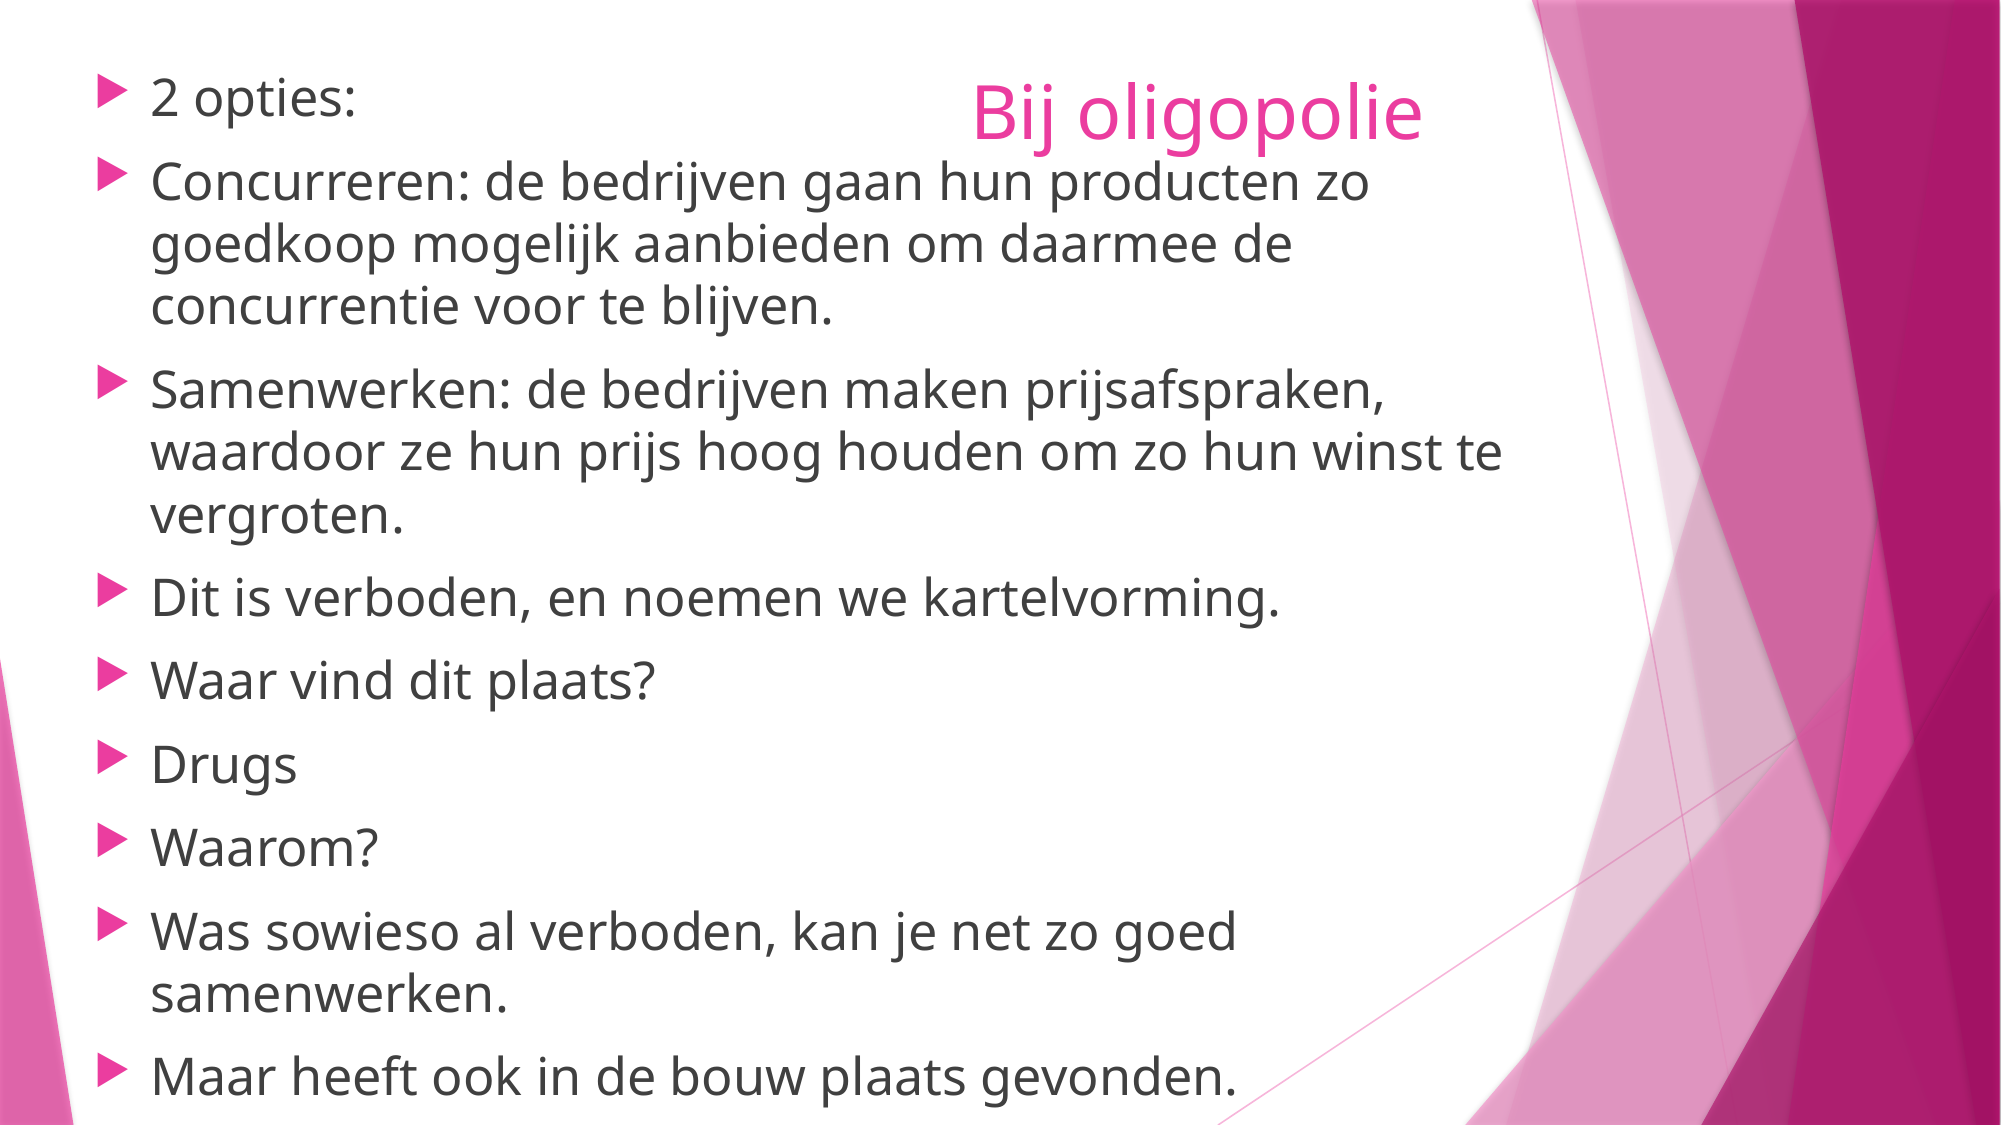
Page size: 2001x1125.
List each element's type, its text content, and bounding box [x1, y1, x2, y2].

list 2 opties: Concurreren: de bedrijven gaan hun producten zo goedkoop mogelijk aanbieden om daarmee de concurrentie voor te blijven. Samenwerken: de bedrijven maken prijsafspraken, waardoor ze hun prijs hoog houden om zo hun winst te vergroten. Dit is verboden, en noemen we kartelvorming. Waar vind dit plaats? Drugs Waarom? Was sowieso al verboden, kan je net zo goed samenwerken. Maar heeft ook in de bouw plaats gevonden. [78, 57, 1522, 991]
